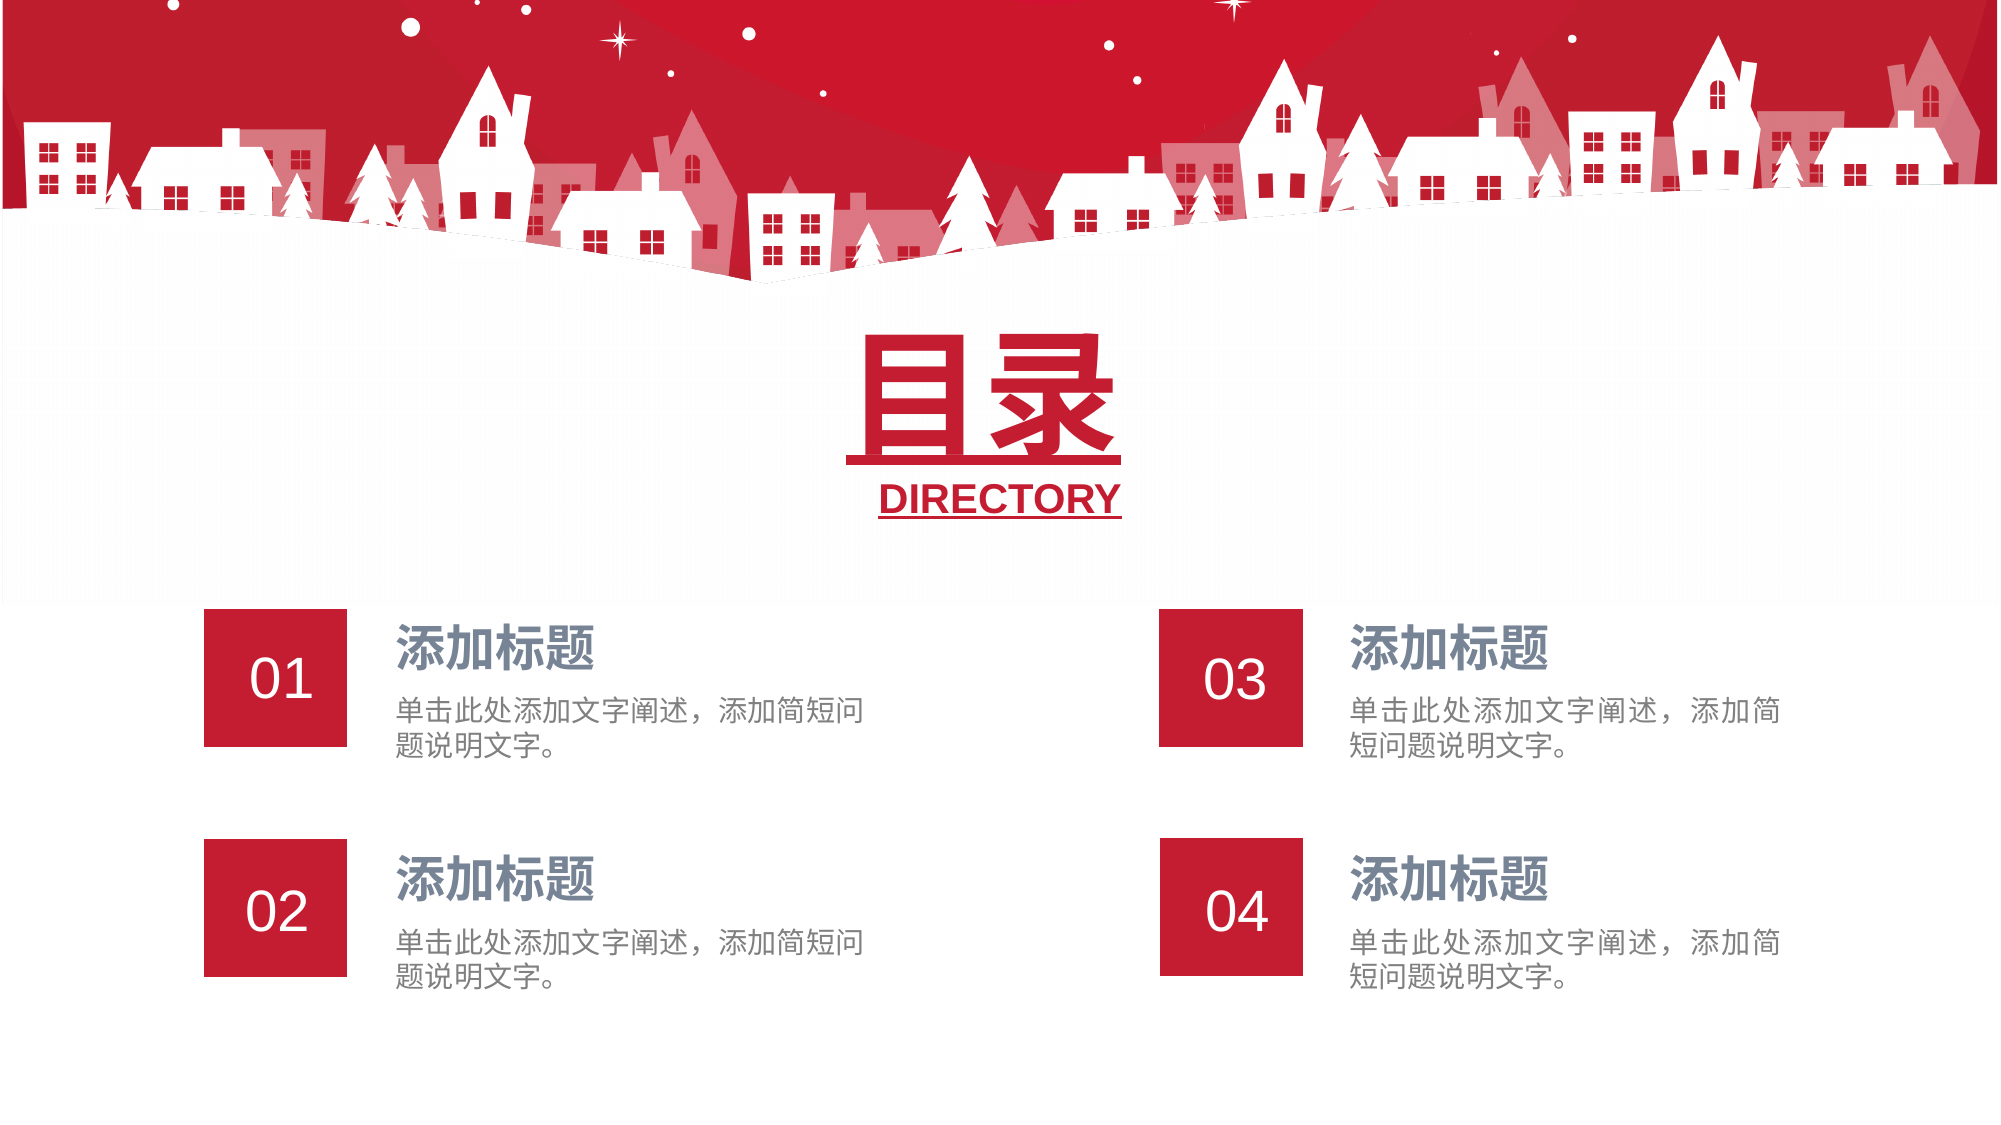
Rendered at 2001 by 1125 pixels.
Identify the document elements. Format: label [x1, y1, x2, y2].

text_box [1158, 608, 1326, 747]
text_box [380, 608, 880, 772]
picture [2, 0, 1998, 634]
text_box [1334, 608, 1798, 772]
text_box [380, 840, 880, 1003]
text_box [203, 838, 368, 977]
text_box [1159, 837, 1328, 976]
text_box [1334, 840, 1798, 1003]
text_box [203, 608, 372, 747]
